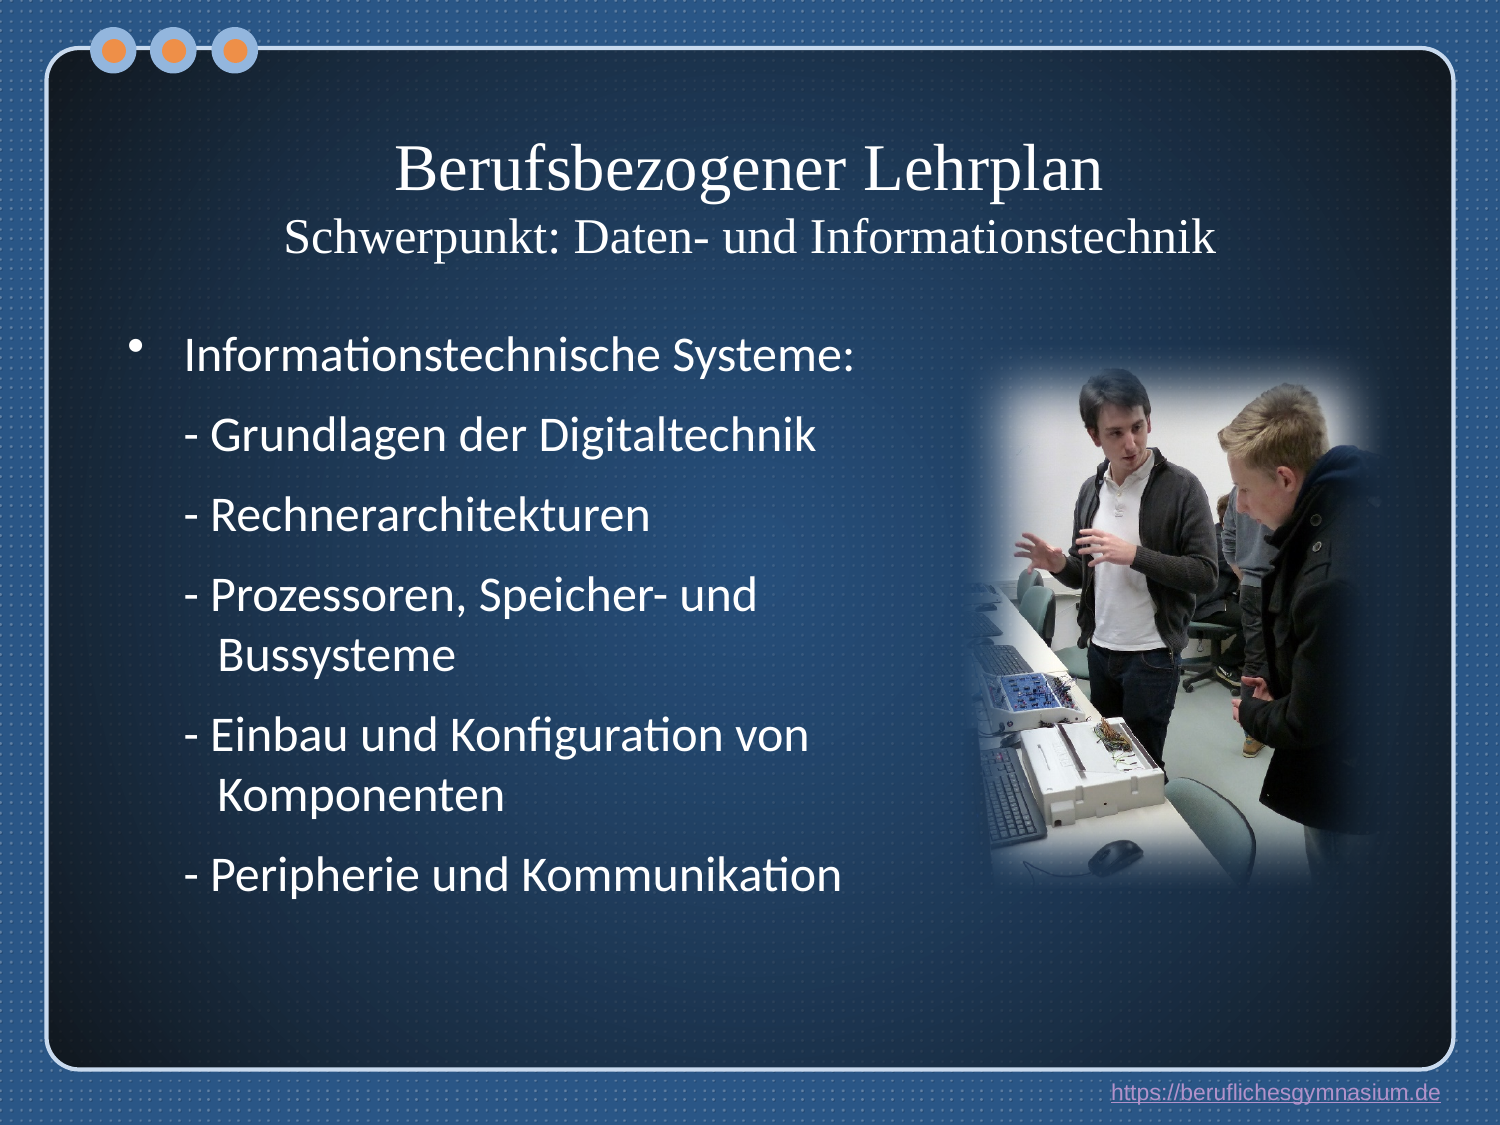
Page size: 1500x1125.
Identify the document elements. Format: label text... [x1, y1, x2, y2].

text_box Informationstechnische Systeme: - Grundlagen der Digitaltechnik - Rechnerarchitekturen - Prozessoren, Speicher- und Bussysteme - Einbau und Konfiguration von Komponenten - Peripherie und Kommunikation [112, 314, 1463, 918]
text_box Berufsbezogener Lehrplan Schwerpunkt: Daten- und Informationstechnik [112, 99, 1388, 288]
picture [960, 343, 1388, 889]
